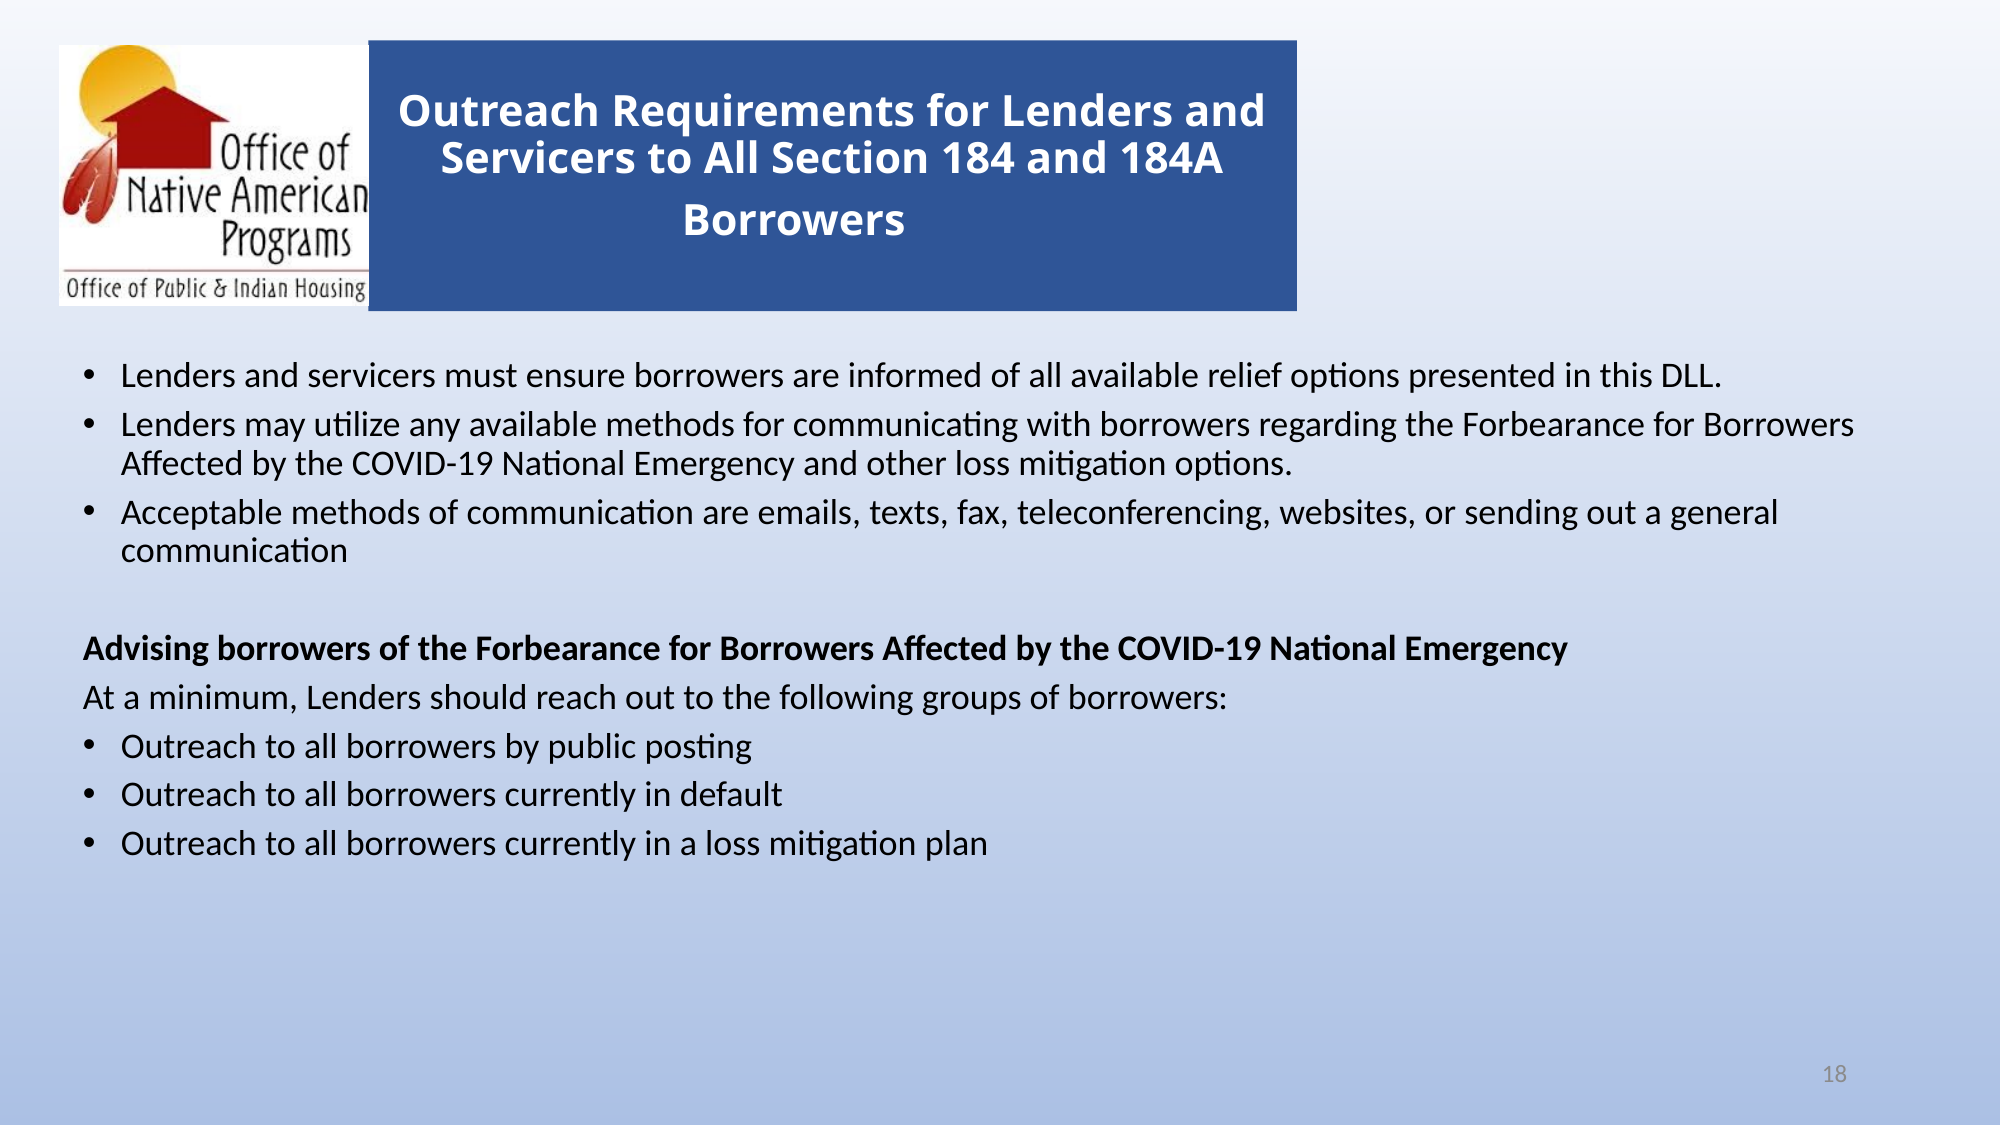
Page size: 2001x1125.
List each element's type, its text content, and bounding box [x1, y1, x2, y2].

title Outreach Requirements for Lenders and Servicers to All Section 184 and 184A Borrowers [368, 40, 1297, 305]
slide_number 18 [1412, 1042, 1863, 1103]
picture [59, 45, 369, 306]
list Lenders and servicers must ensure borrowers are informed of all available relief options presented in this DLL. Lenders may utilize any available methods for communicating with borrowers regarding the Forbearance for Borrowers Affected by the COVID-19 National Emergency and other loss mitigation options. Acceptable methods of communication are emails, texts, fax, teleconferencing, websites, or sending out a general communication Advising borrowers of the Forbearance for Borrowers Affected by the COVID-19 National Emergency At a minimum, Lenders should reach out to the following groups of borrowers: Outreach to all borrowers by public posting Outreach to all borrowers currently in default Outreach to all borrowers currently in a loss mitigation plan [67, 305, 1941, 1040]
